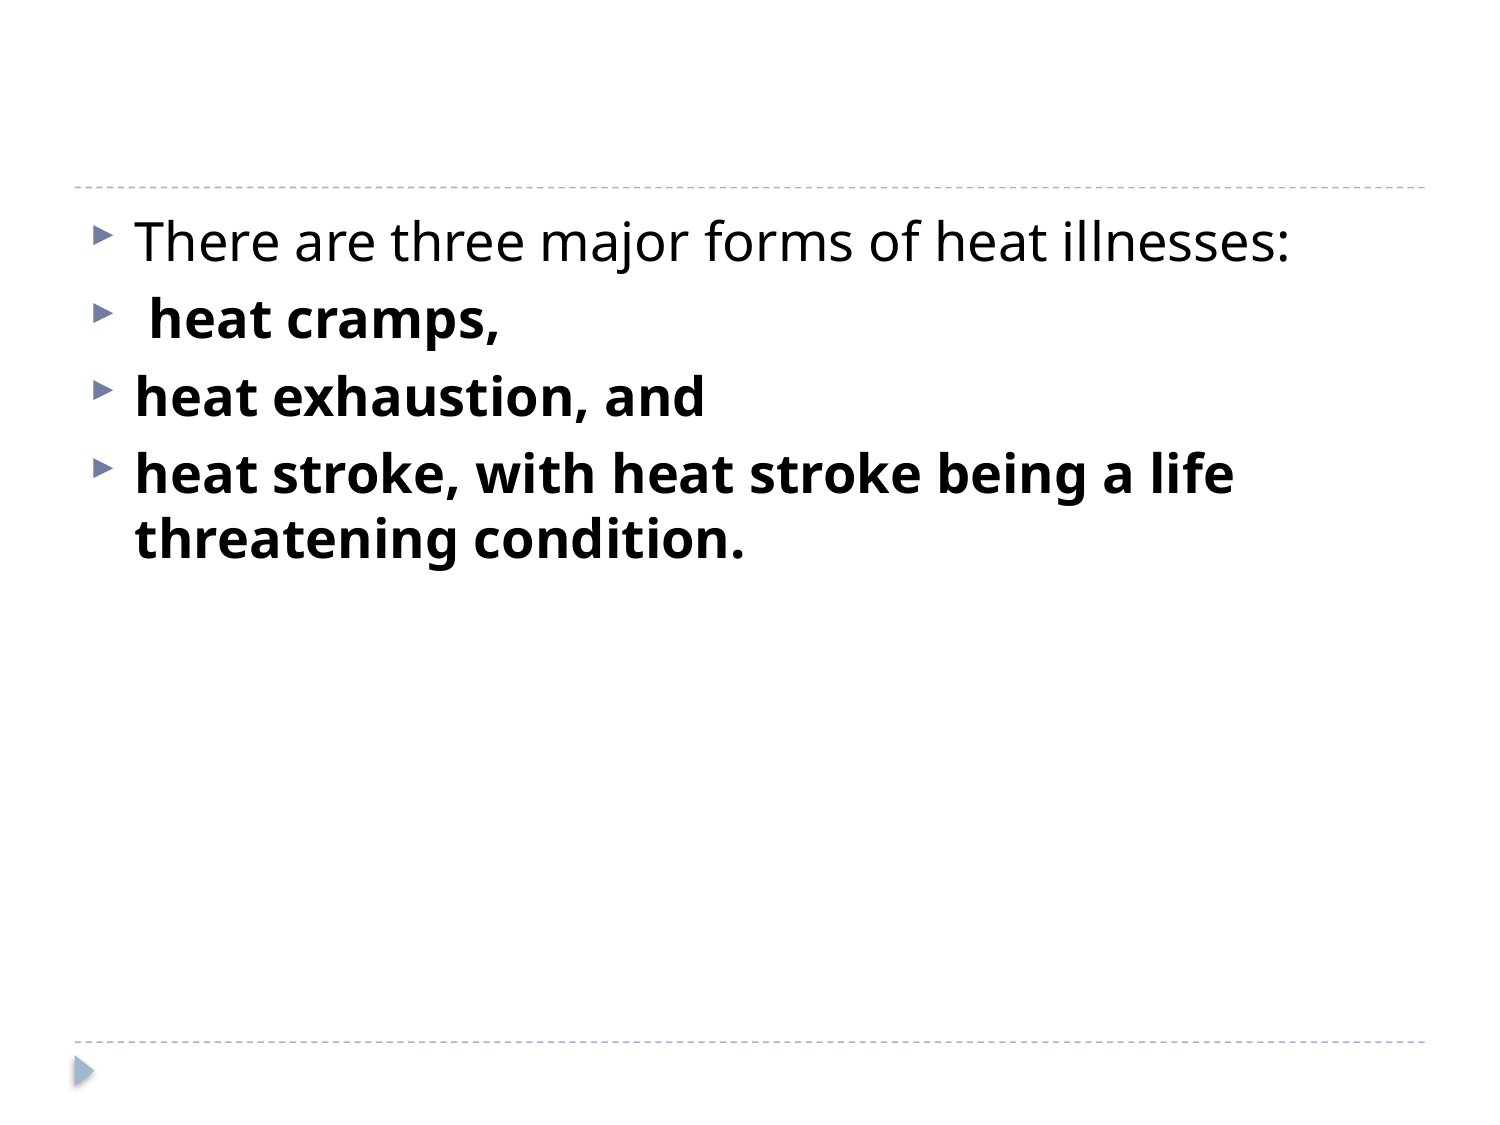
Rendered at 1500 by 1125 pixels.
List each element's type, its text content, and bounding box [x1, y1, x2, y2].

list There are three major forms of heat illnesses: heat cramps, heat exhaustion, and heat stroke, with heat stroke being a life threatening condition. [75, 200, 1425, 1010]
